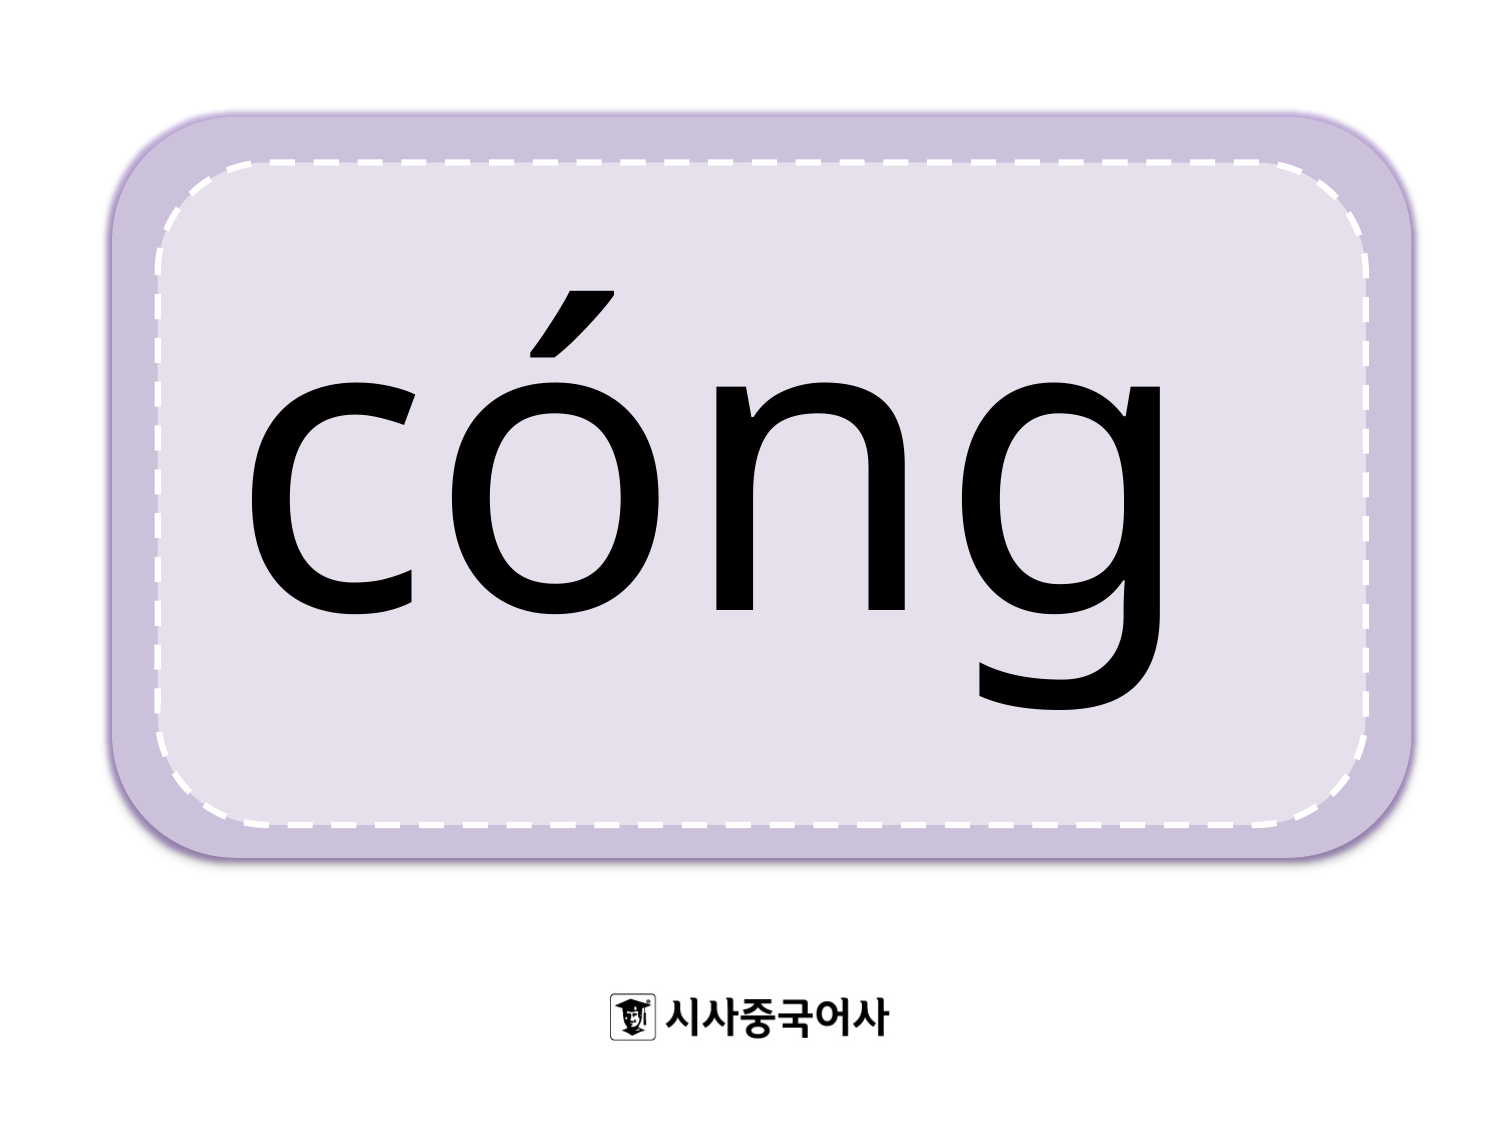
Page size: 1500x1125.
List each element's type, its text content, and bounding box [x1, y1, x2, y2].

picture [602, 987, 898, 1047]
text_box cóng [162, 112, 1371, 776]
